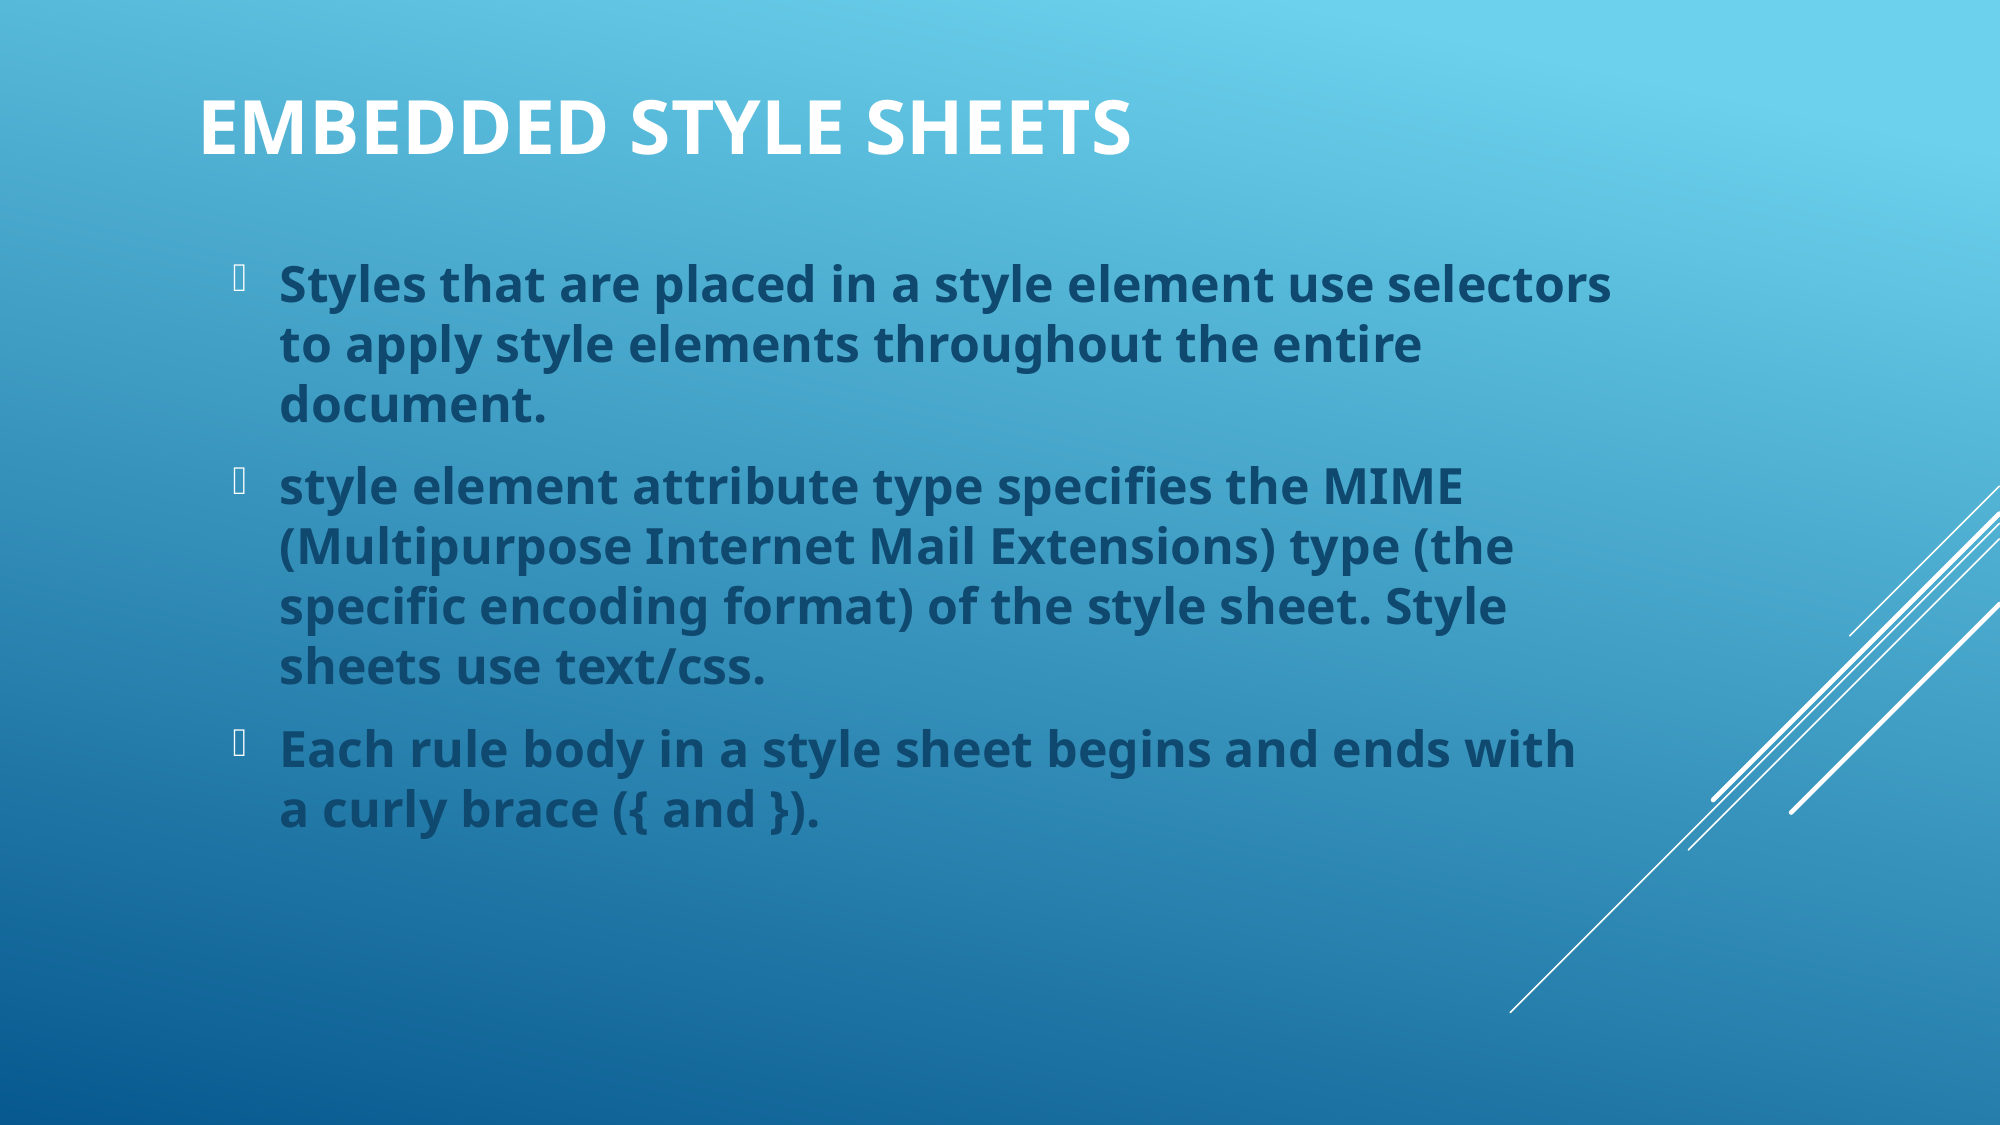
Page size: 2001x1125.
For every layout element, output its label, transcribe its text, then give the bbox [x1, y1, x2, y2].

text_box Embedded Style Sheets [182, 71, 1149, 177]
text_box Styles that are placed in a style element use selectors to apply style elements throughout the entire document. style element attribute type specifies the MIME (Multipurpose Internet Mail Extensions) type (the specific encoding format) of the style sheet. Style sheets use text/css. Each rule body in a style sheet begins and ends with a curly brace ({ and }). [217, 245, 1634, 844]
